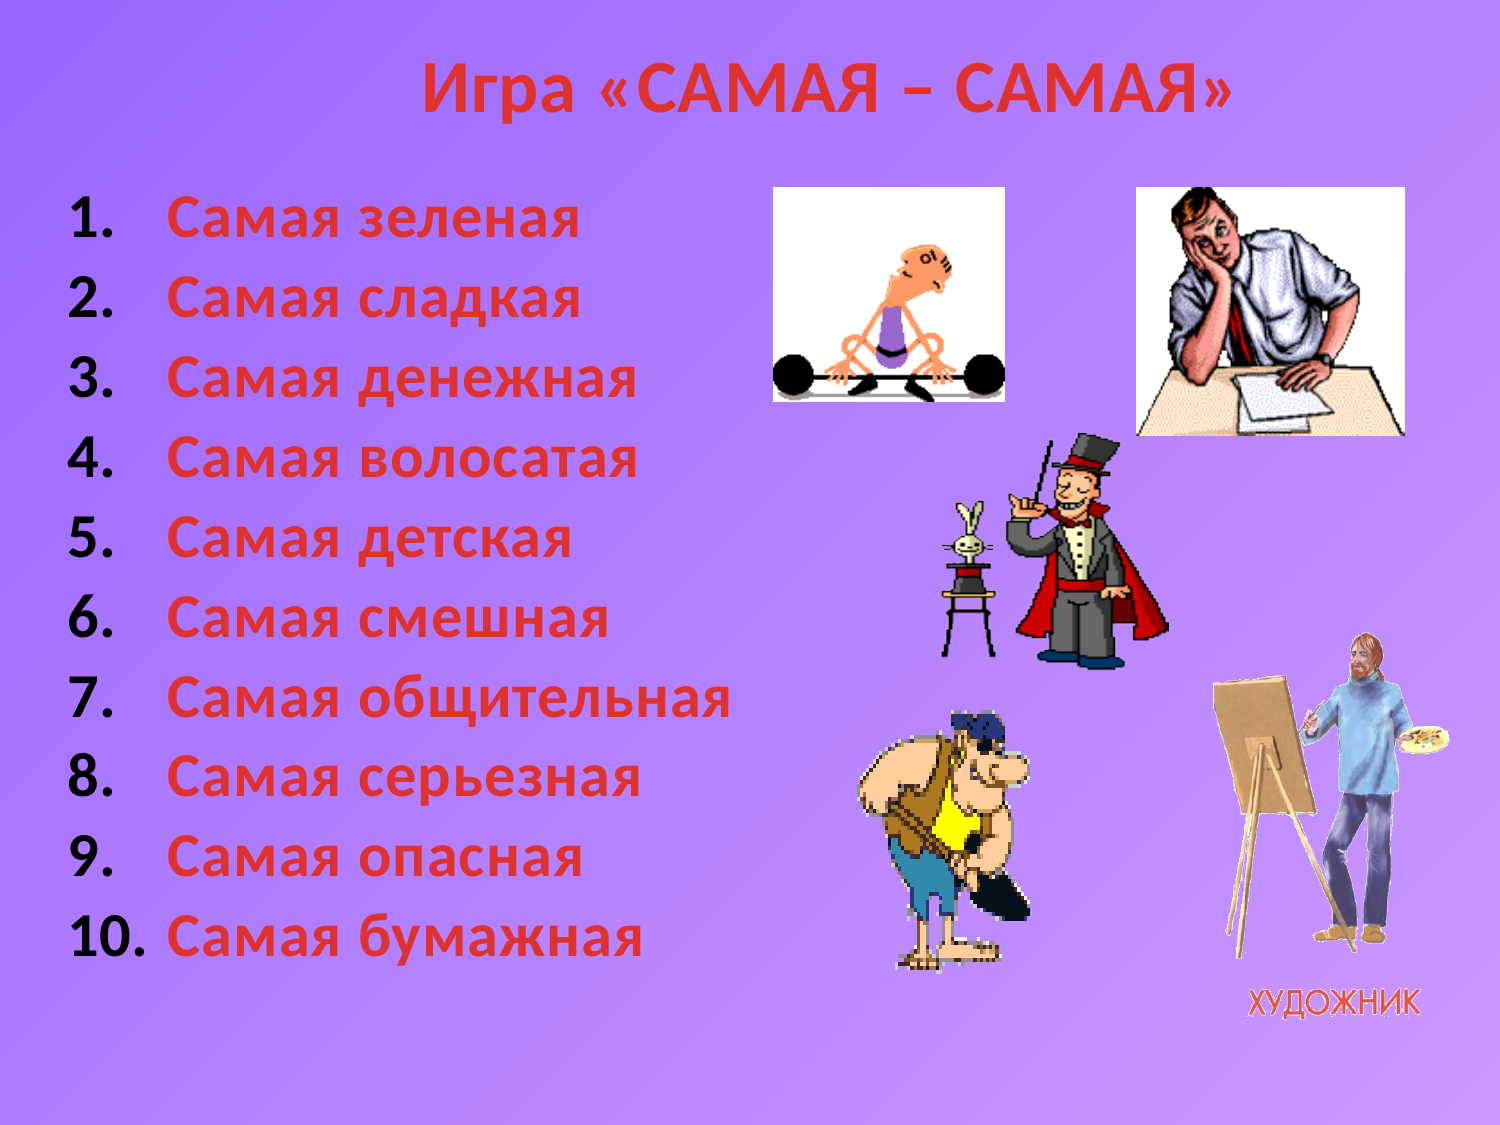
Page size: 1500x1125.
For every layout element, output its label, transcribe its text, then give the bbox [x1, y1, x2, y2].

picture [1195, 620, 1466, 1033]
picture [925, 433, 1170, 673]
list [702, 573, 1103, 983]
picture [773, 187, 1005, 402]
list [1136, 187, 1405, 436]
list Самая зеленая Самая сладкая Самая денежная Самая волосатая Самая детская Самая смешная Самая общительная Самая серьезная Самая опасная Самая бумажная [52, 175, 950, 1032]
title Игра «САМАЯ – САМАЯ» [75, 0, 1425, 164]
